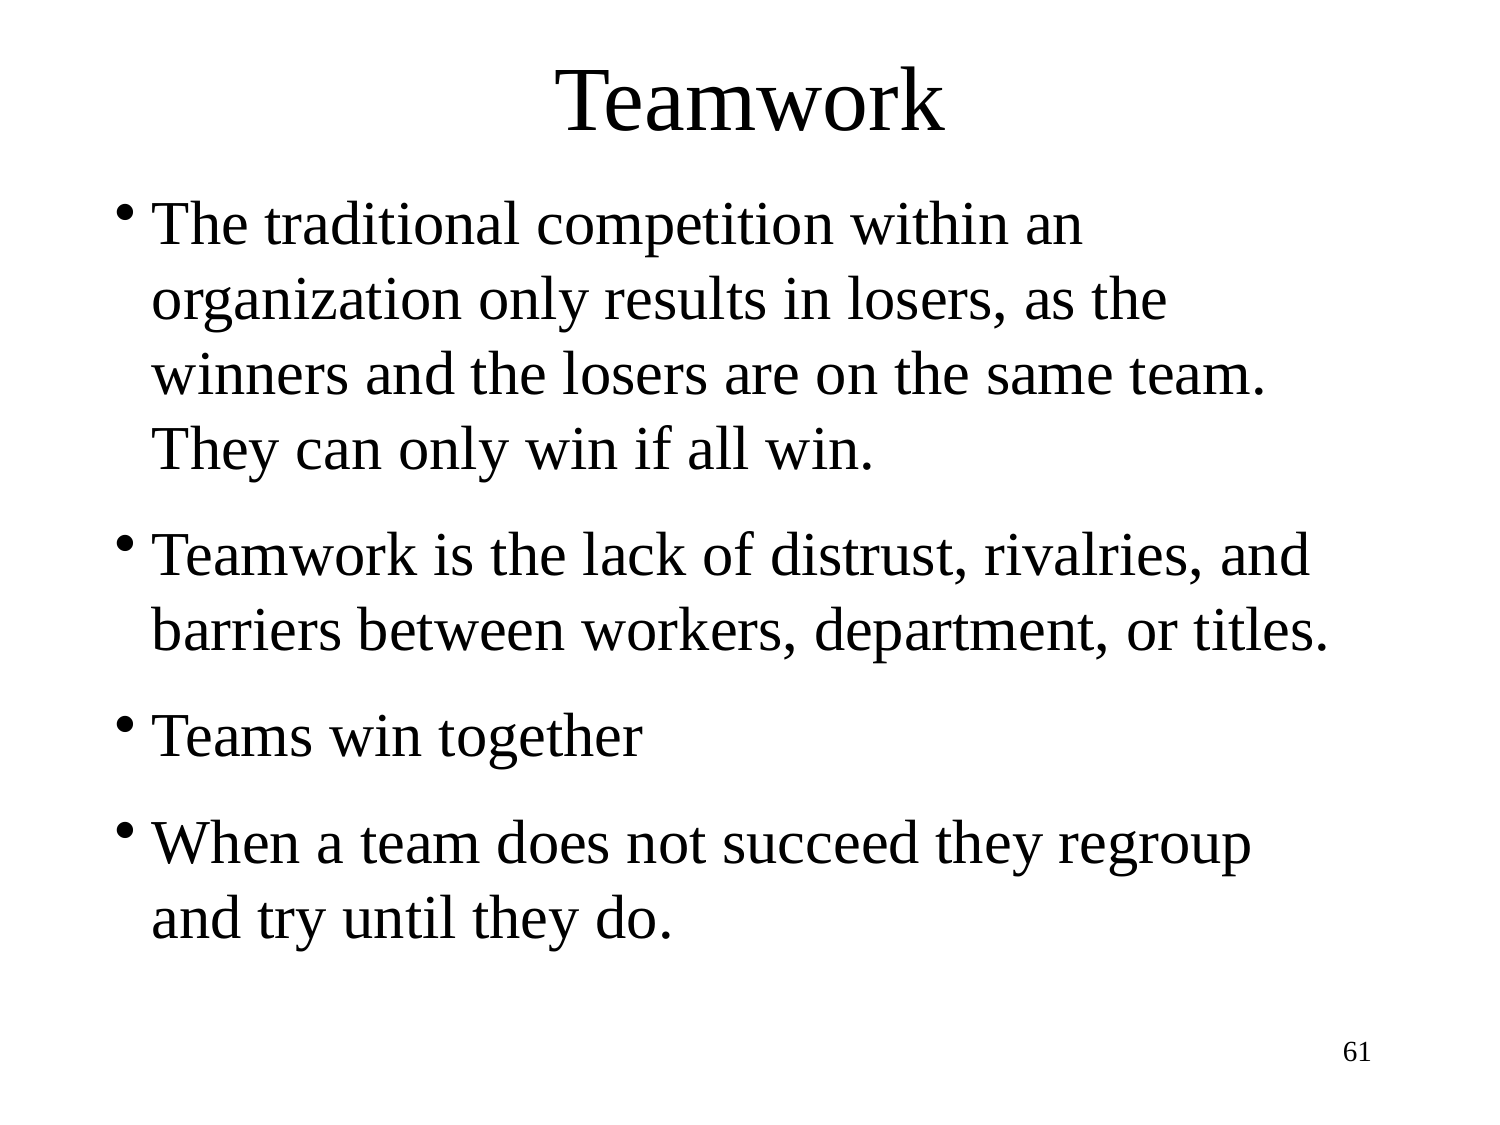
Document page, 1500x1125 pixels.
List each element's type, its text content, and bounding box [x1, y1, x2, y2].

title Teamwork [112, 0, 1388, 188]
slide_number 61 [1074, 1025, 1388, 1100]
text_box The traditional competition within an organization only results in losers, as the winners and the losers are on the same team. They can only win if all win. Teamwork is the lack of distrust, rivalries, and barriers between workers, department, or titles. Teams win together When a team does not succeed they regroup and try until they do. [99, 174, 1369, 958]
